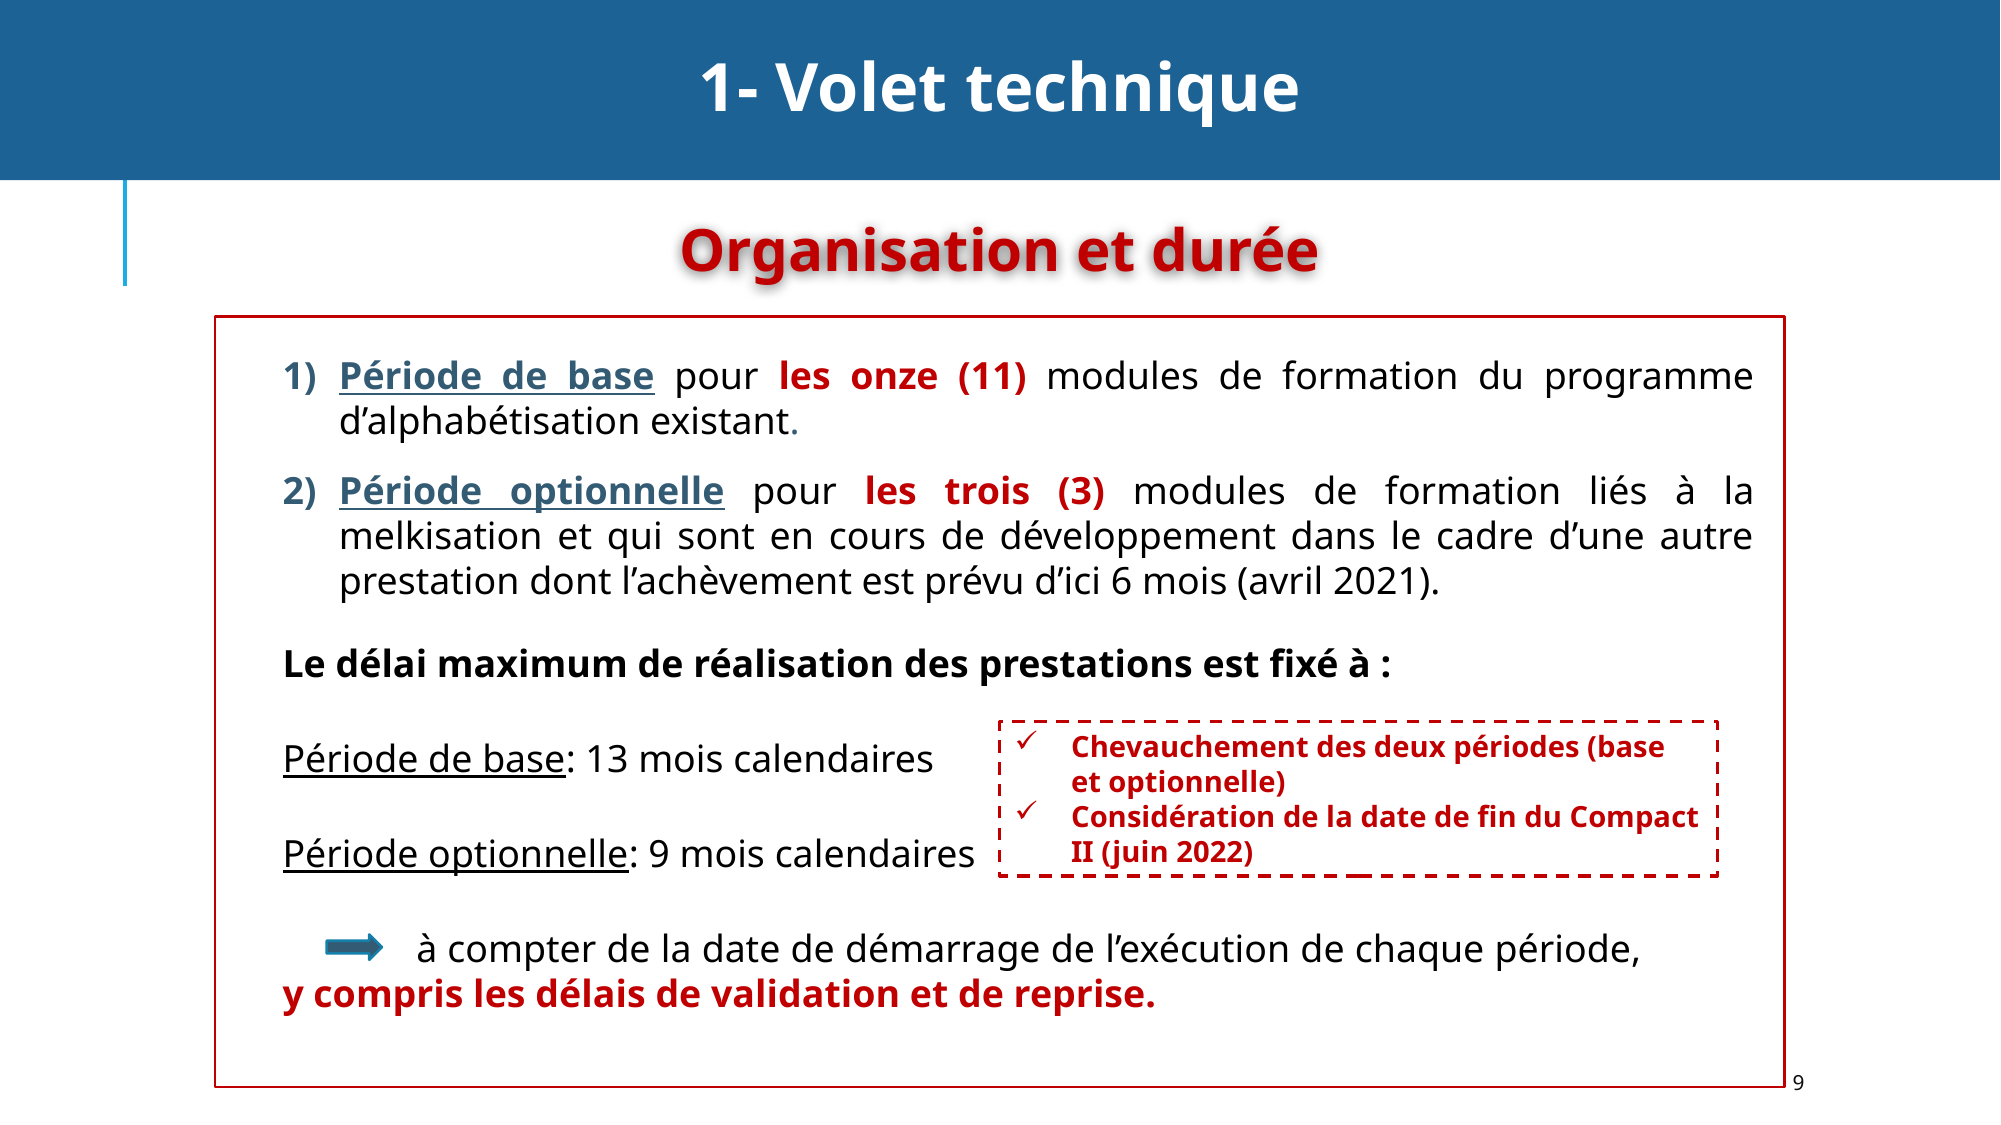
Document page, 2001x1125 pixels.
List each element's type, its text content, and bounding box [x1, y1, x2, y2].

text_box Période de base pour les onze (11) modules de formation du programme d’alphabétisation existant. Période optionnelle pour les trois (3) modules de formation liés à la melkisation et qui sont en cours de développement dans le cadre d’une autre prestation dont l’achèvement est prévu d’ici 6 mois (avril 2021). Le délai maximum de réalisation des prestations est fixé à : Période de base: 13 mois calendaires Période optionnelle: 9 mois calendaires à compter de la date de démarrage de l’exécution de chaque période, y compris les délais de validation et de reprise. [281, 351, 1756, 1046]
slide_number 9 [1777, 1061, 1938, 1107]
text_box 1- Volet technique [0, 0, 2000, 181]
text_box Organisation et durée [326, 206, 1674, 290]
text_box [325, 933, 383, 962]
text_box [214, 315, 1786, 1088]
text_box Chevauchement des deux périodes (base et optionnelle) Considération de la date de fin du Compact II (juin 2022) [999, 721, 1718, 876]
